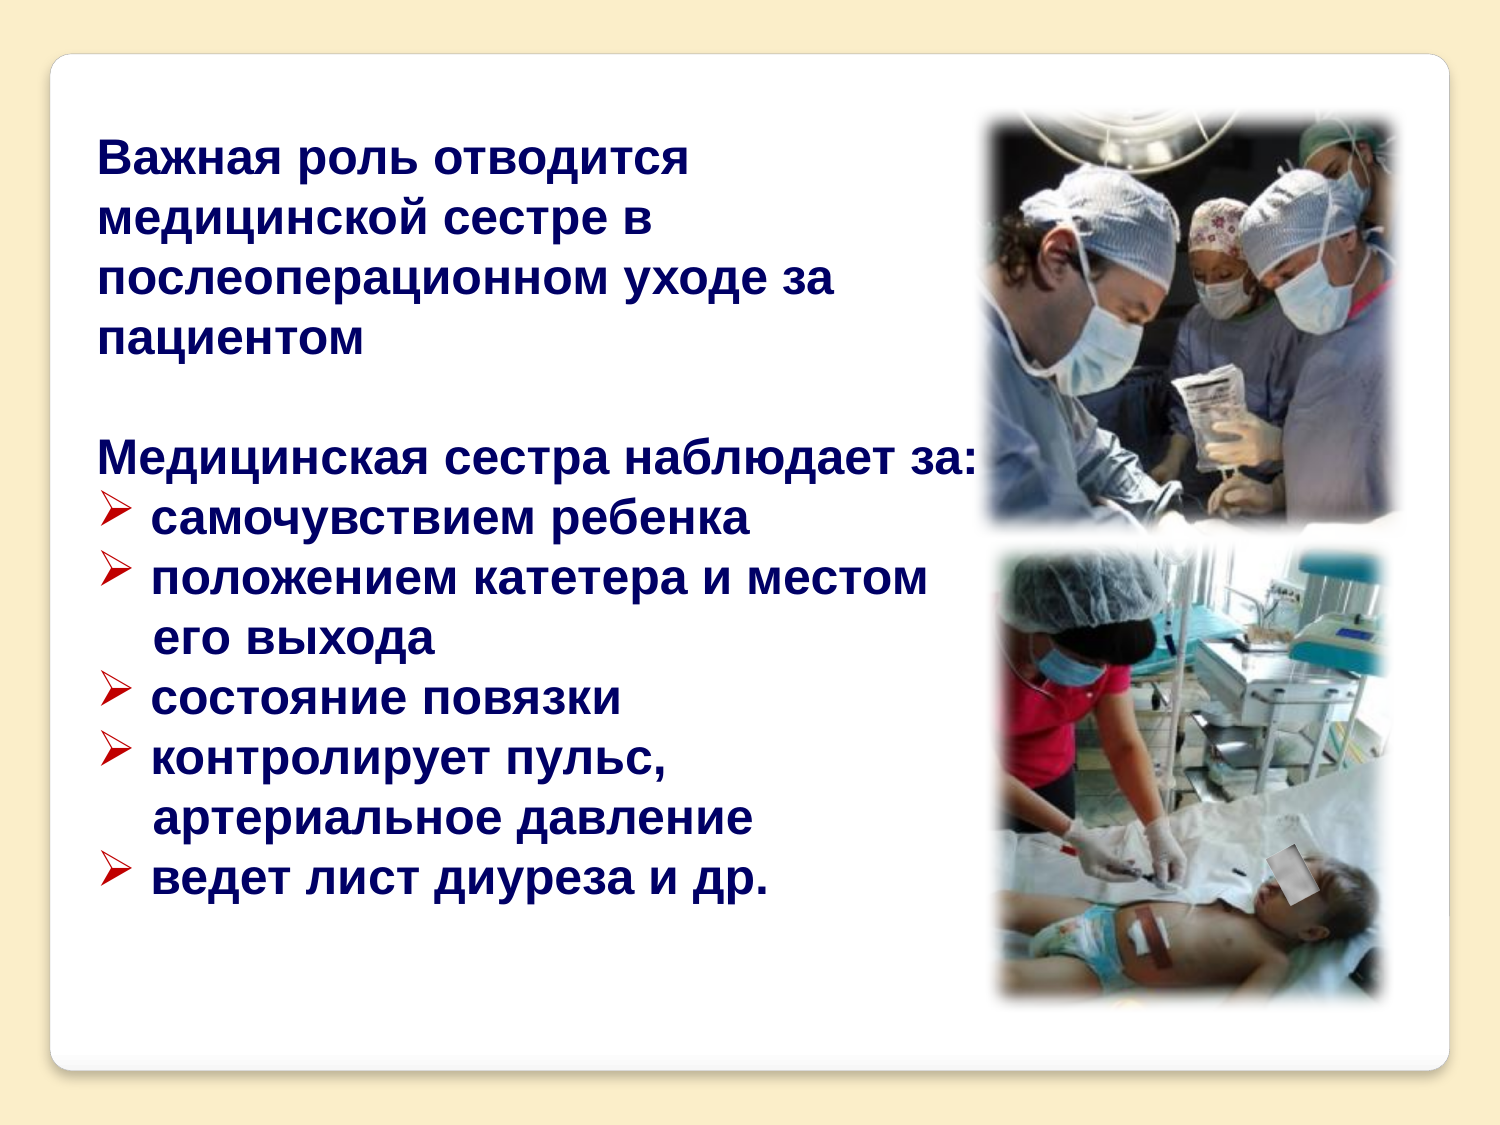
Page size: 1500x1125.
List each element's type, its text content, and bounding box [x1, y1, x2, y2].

picture [972, 105, 1407, 1014]
text_box Важная роль отводится медицинской сестре в послеоперационном уходе за пациентом Медицинская сестра наблюдает за: самочувствием ребенка положением катетера и местом его выхода состояние повязки контролирует пульс, артериальное давление ведет лист диуреза и др. [81, 117, 979, 972]
